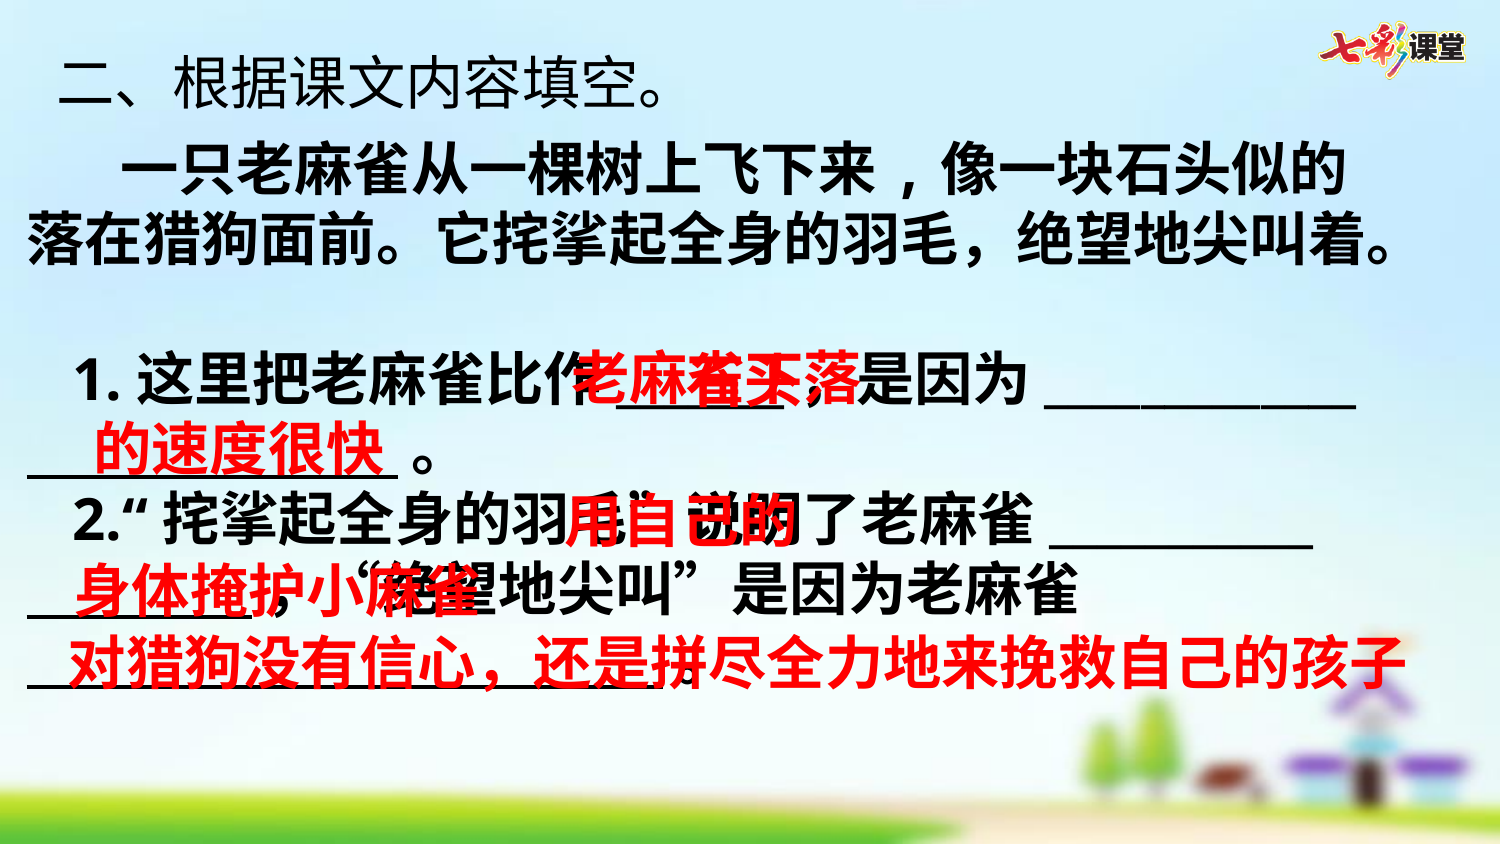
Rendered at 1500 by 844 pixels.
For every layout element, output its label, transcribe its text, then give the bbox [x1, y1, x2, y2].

text_box 石头 [671, 336, 873, 422]
text_box 用自己的 身体掩护小麻雀 [58, 476, 1418, 619]
text_box 二、根据课文内容填空。 [41, 38, 768, 124]
text_box 老麻雀下落 的速度很快 [78, 334, 1473, 489]
text_box 一只老麻雀从一棵树上飞下来,像一块石头似的 落在猎狗面前。它挓挲起全身的羽毛，绝望地尖叫着。 1.这里把老麻雀比作_______，是因为_____________ 。 2.“挓挲起全身的羽毛”说明了老麻雀___________ ，“绝望地尖叫”是因为老麻雀 。 [11, 124, 1495, 700]
text_box 对猎狗没有信心，还是拼尽全力地来挽救自己的孩子 [53, 619, 1436, 705]
picture [0, 0, 1500, 844]
